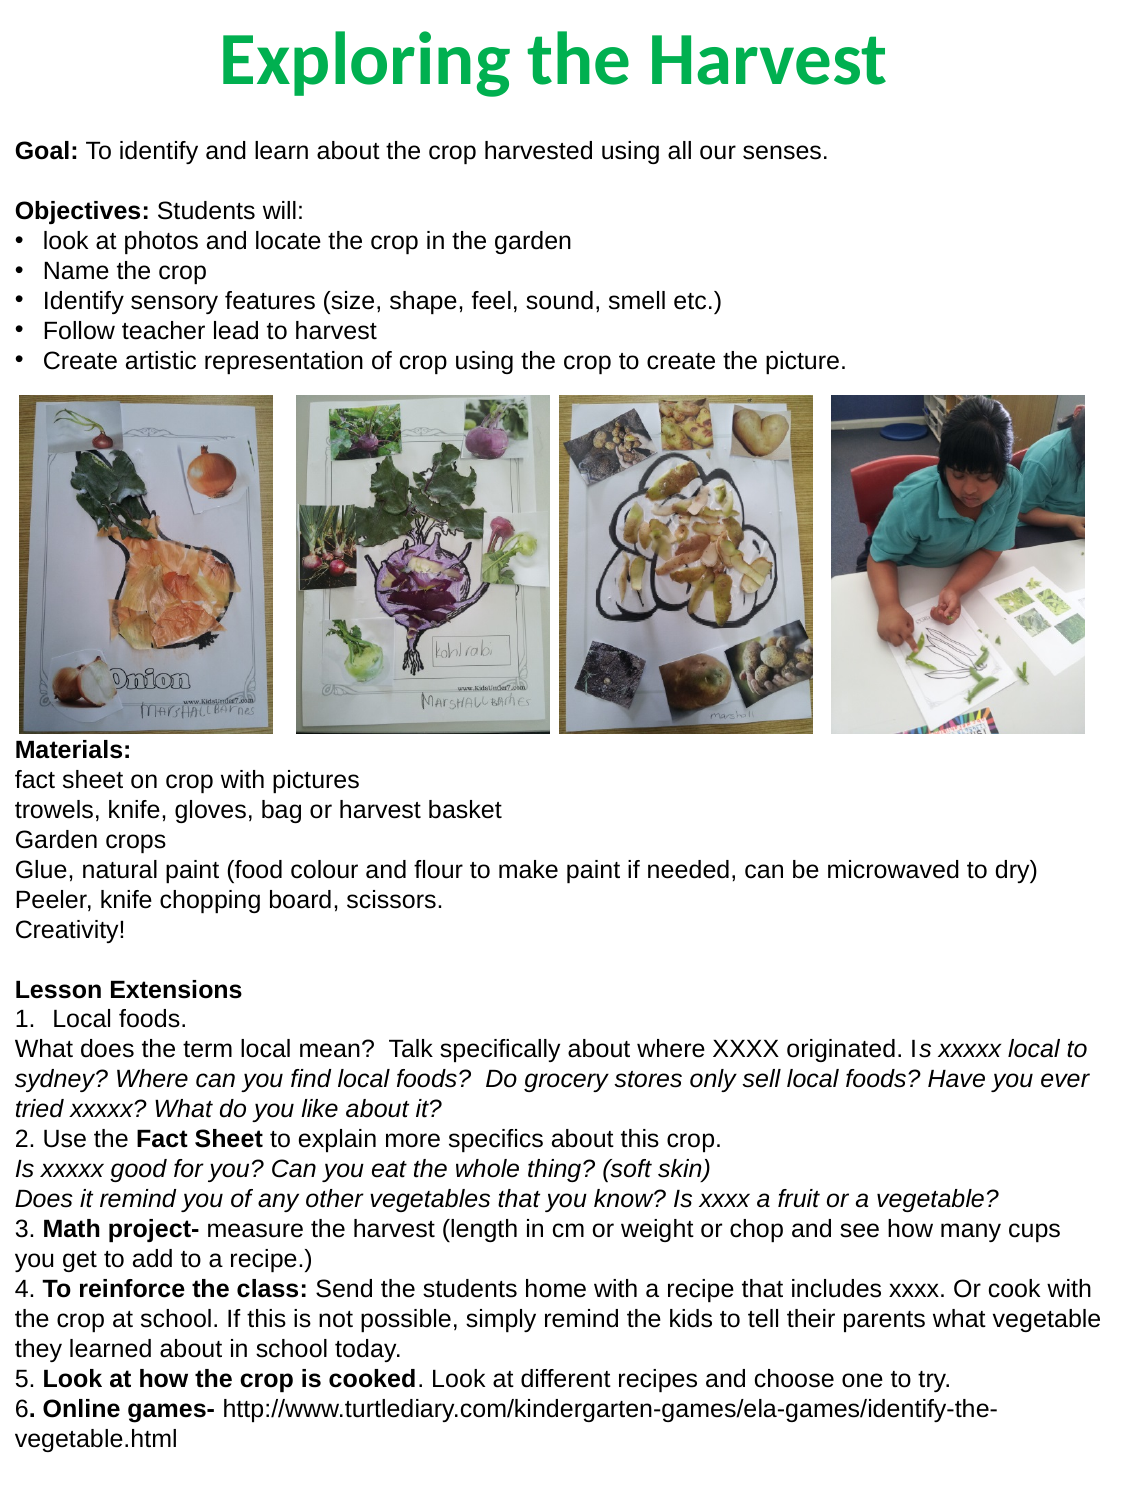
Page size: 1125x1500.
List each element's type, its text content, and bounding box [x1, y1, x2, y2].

picture [830, 395, 1085, 734]
picture [18, 395, 273, 734]
text_box Exploring the Harvest Goal: To identify and learn about the crop harvested using all our senses. Objectives: Students will: look at photos and locate the crop in the garden Name the crop Identify sensory features (size, shape, feel, sound, smell etc.) Follow teacher lead to harvest Create artistic representation of crop using the crop to create the picture. Materials: fact sheet on crop with pictures trowels, knife, gloves, bag or harvest basket Garden crops Glue, natural paint (food colour and flour to make paint if needed, can be microwaved to dry) Peeler, knife chopping board, scissors. Creativity! Lesson Extensions Local foods. What does the term local mean? Talk specifically about where XXXX originated. Is xxxxx local to sydney? Where can you find local foods? Do grocery stores only sell local foods? Have you ever tried xxxxx? What do you like about it? 2. Use the Fact Sheet to explain more specifics about this crop. Is xxxxx good for you? Can you eat the whole thing? (soft skin) Does it remind you of any other vegetables that you know? Is xxxx a fruit or a vegetable? 3. Math project- measure the harvest (length in cm or weight or chop and see how many cups you get to add to a recipe.) 4. To reinforce the class: Send the students home with a recipe that includes xxxx. Or cook with the crop at school. If this is not possible, simply remind the kids to tell their parents what vegetable they learned about in school today. 5. Look at how the crop is cooked. Look at different recipes and choose one to try. 6. Online games- http://www.turtlediary.com/kindergarten-games/ela-games/identify-the-vegetable.html [0, 2, 1125, 1460]
picture [559, 395, 813, 734]
picture [296, 395, 551, 734]
